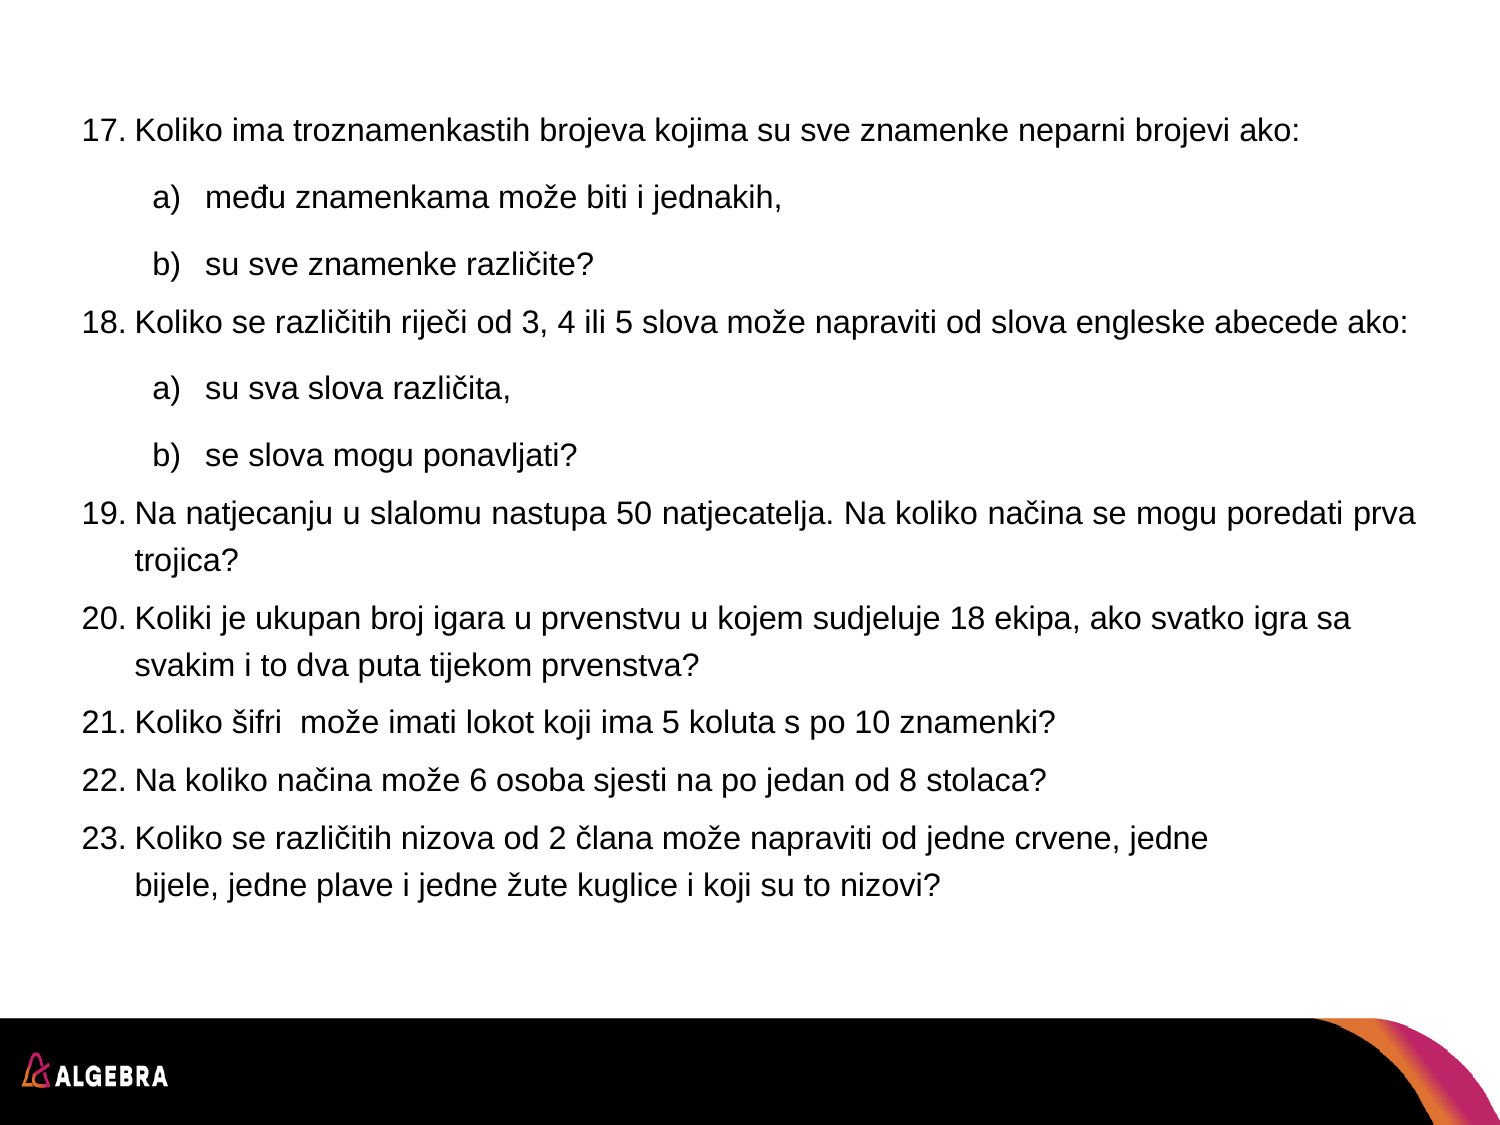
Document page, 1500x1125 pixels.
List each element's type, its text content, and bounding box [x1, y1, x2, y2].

picture [0, 0, 1500, 1125]
list Koliko ima troznamenkastih brojeva kojima su sve znamenke neparni brojevi ako: među znamenkama može biti i jednakih, su sve znamenke različite? Koliko se različitih riječi od 3, 4 ili 5 slova može napraviti od slova engleske abecede ako: su sva slova različita, se slova mogu ponavljati? Na natjecanju u slalomu nastupa 50 natjecatelja. Na koliko načina se mogu poredati prva trojica? Koliki je ukupan broj igara u prvenstvu u kojem sudjeluje 18 ekipa, ako svatko igra sa svakim i to dva puta tijekom prvenstva? Koliko šifri može imati lokot koji ima 5 koluta s po 10 znamenki? Na koliko načina može 6 osoba sjesti na po jedan od 8 stolaca? Koliko se različitih nizova od 2 člana može napraviti od jedne crvene, jedne bijele, jedne plave i jedne žute kuglice i koji su to nizovi? [66, 94, 1434, 939]
